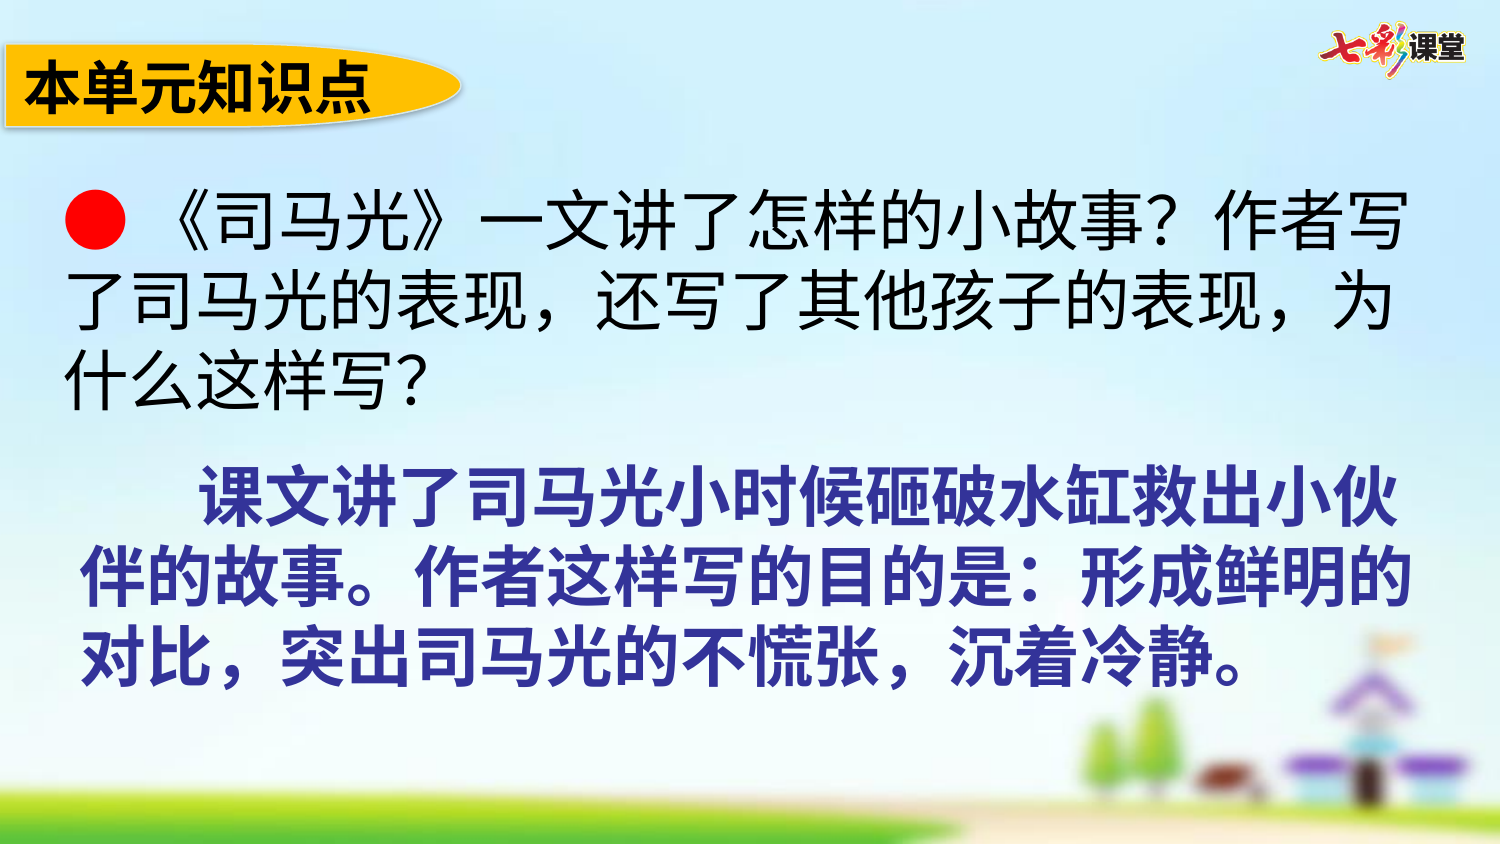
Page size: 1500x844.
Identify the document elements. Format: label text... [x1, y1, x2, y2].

picture [0, 0, 1500, 844]
text_box 课文讲了司马光小时候砸破水缸救出小伙伴的故事。作者这样写的目的是：形成鲜明的对比，突出司马光的不慌张，沉着冷静。 [64, 447, 1447, 703]
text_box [0, 43, 462, 128]
text_box ●《司马光》一文讲了怎样的小故事？作者写了司马光的表现，还写了其他孩子的表现，为什么这样写？ [47, 171, 1447, 426]
